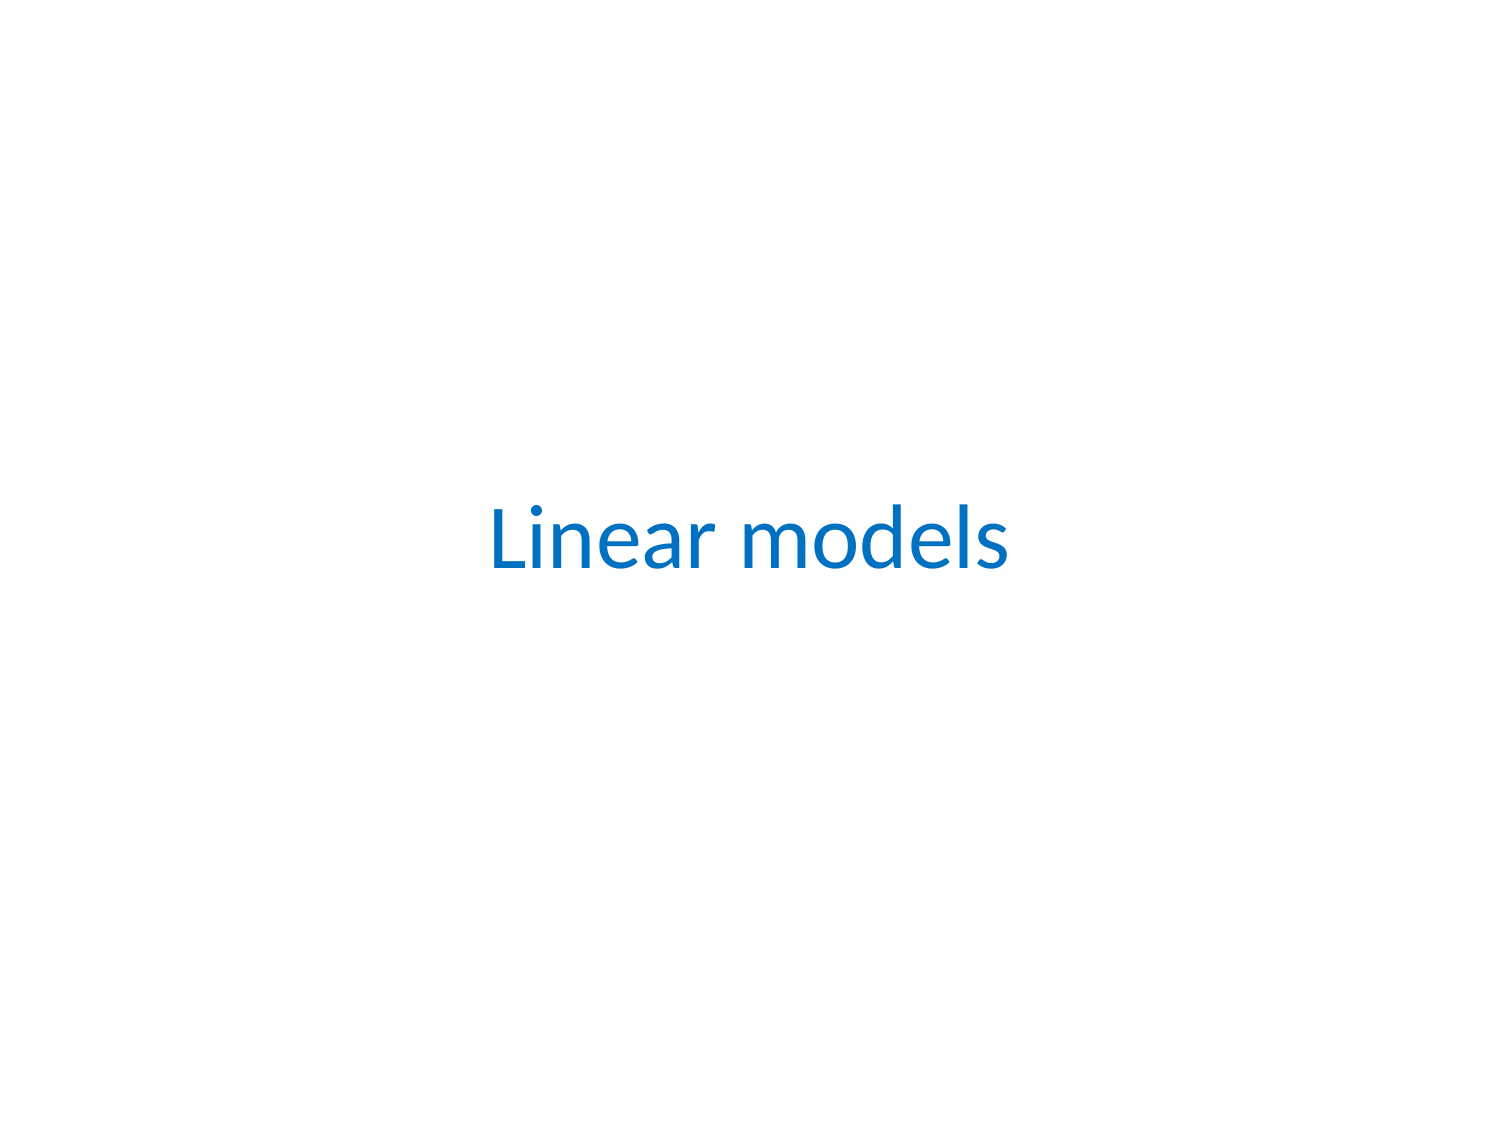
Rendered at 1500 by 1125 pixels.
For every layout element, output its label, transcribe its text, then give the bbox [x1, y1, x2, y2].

title Linear models [112, 275, 1388, 788]
